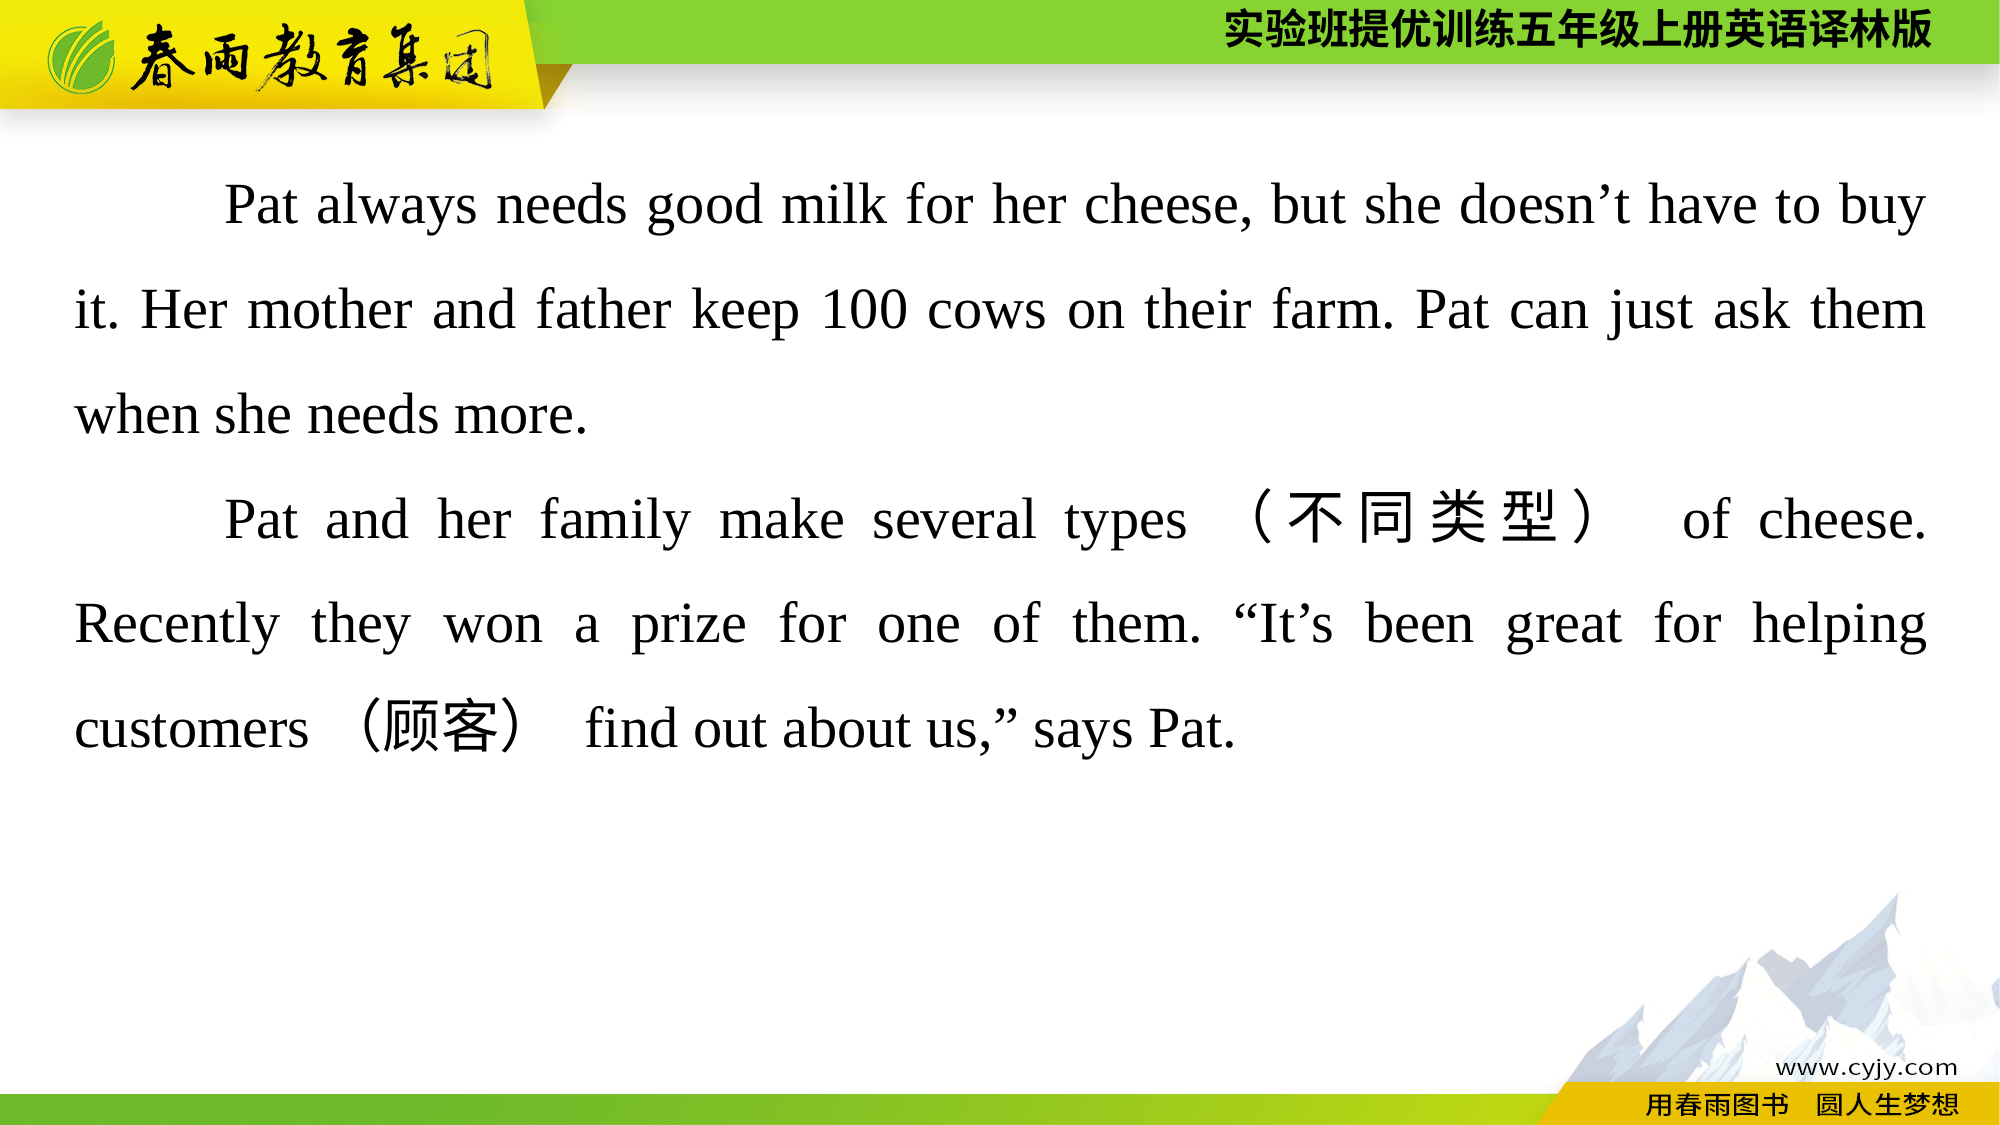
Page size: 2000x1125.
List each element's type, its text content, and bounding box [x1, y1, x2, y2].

list Pat always needs good milk for her cheese, but she doesn’t have to buy it. Her mother and father keep 100 cows on their farm. Pat can just ask them when she needs more. Pat and her family make several types（不同类型） of cheese. Recently they won a prize for one of them. “It’s been great for helping customers（顾客） find out about us,” says Pat. [59, 122, 1944, 761]
picture [0, 0, 2000, 1125]
